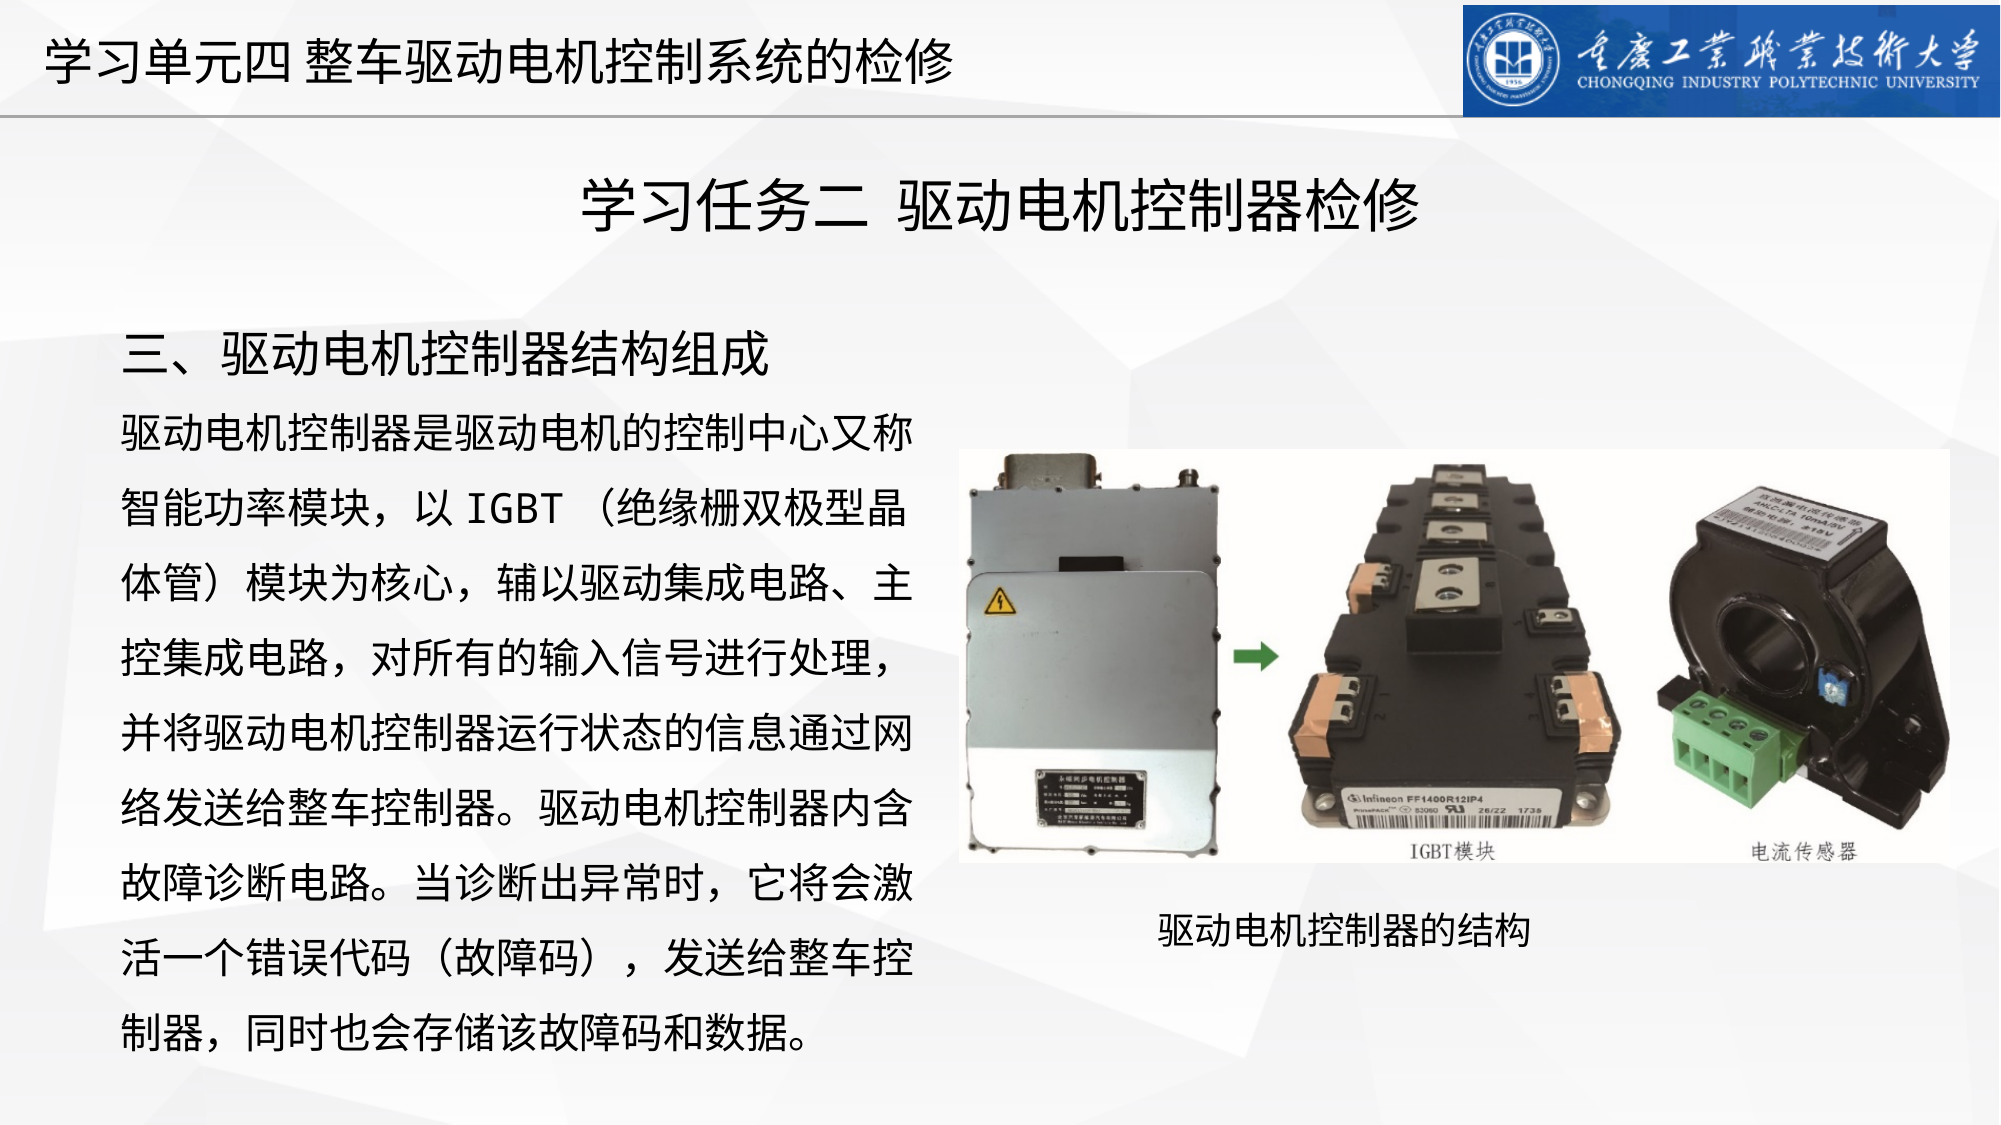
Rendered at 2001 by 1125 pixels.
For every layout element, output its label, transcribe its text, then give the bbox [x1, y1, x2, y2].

text_box 学习任务二 驱动电机控制器检修 [433, 161, 1567, 247]
picture [0, 118, 1999, 1125]
picture [0, 0, 2001, 117]
text_box 三、驱动电机控制器结构组成 驱动电机控制器是驱动电机的控制中心又称智能功率模块，以IGBT（绝缘栅双极型晶体管）模块为核心，辅以驱动集成电路、主控集成电路，对所有的输入信号进行处理，并将驱动电机控制器运行状态的信息通过网络发送给整车控制器。驱动电机控制器内含故障诊断电路。当诊断出异常时，它将会激活一个错误代码（故障码），发送给整车控制器，同时也会存储该故障码和数据。 [105, 284, 950, 1065]
text_box 驱动电机控制器的结构 [1142, 899, 1618, 959]
